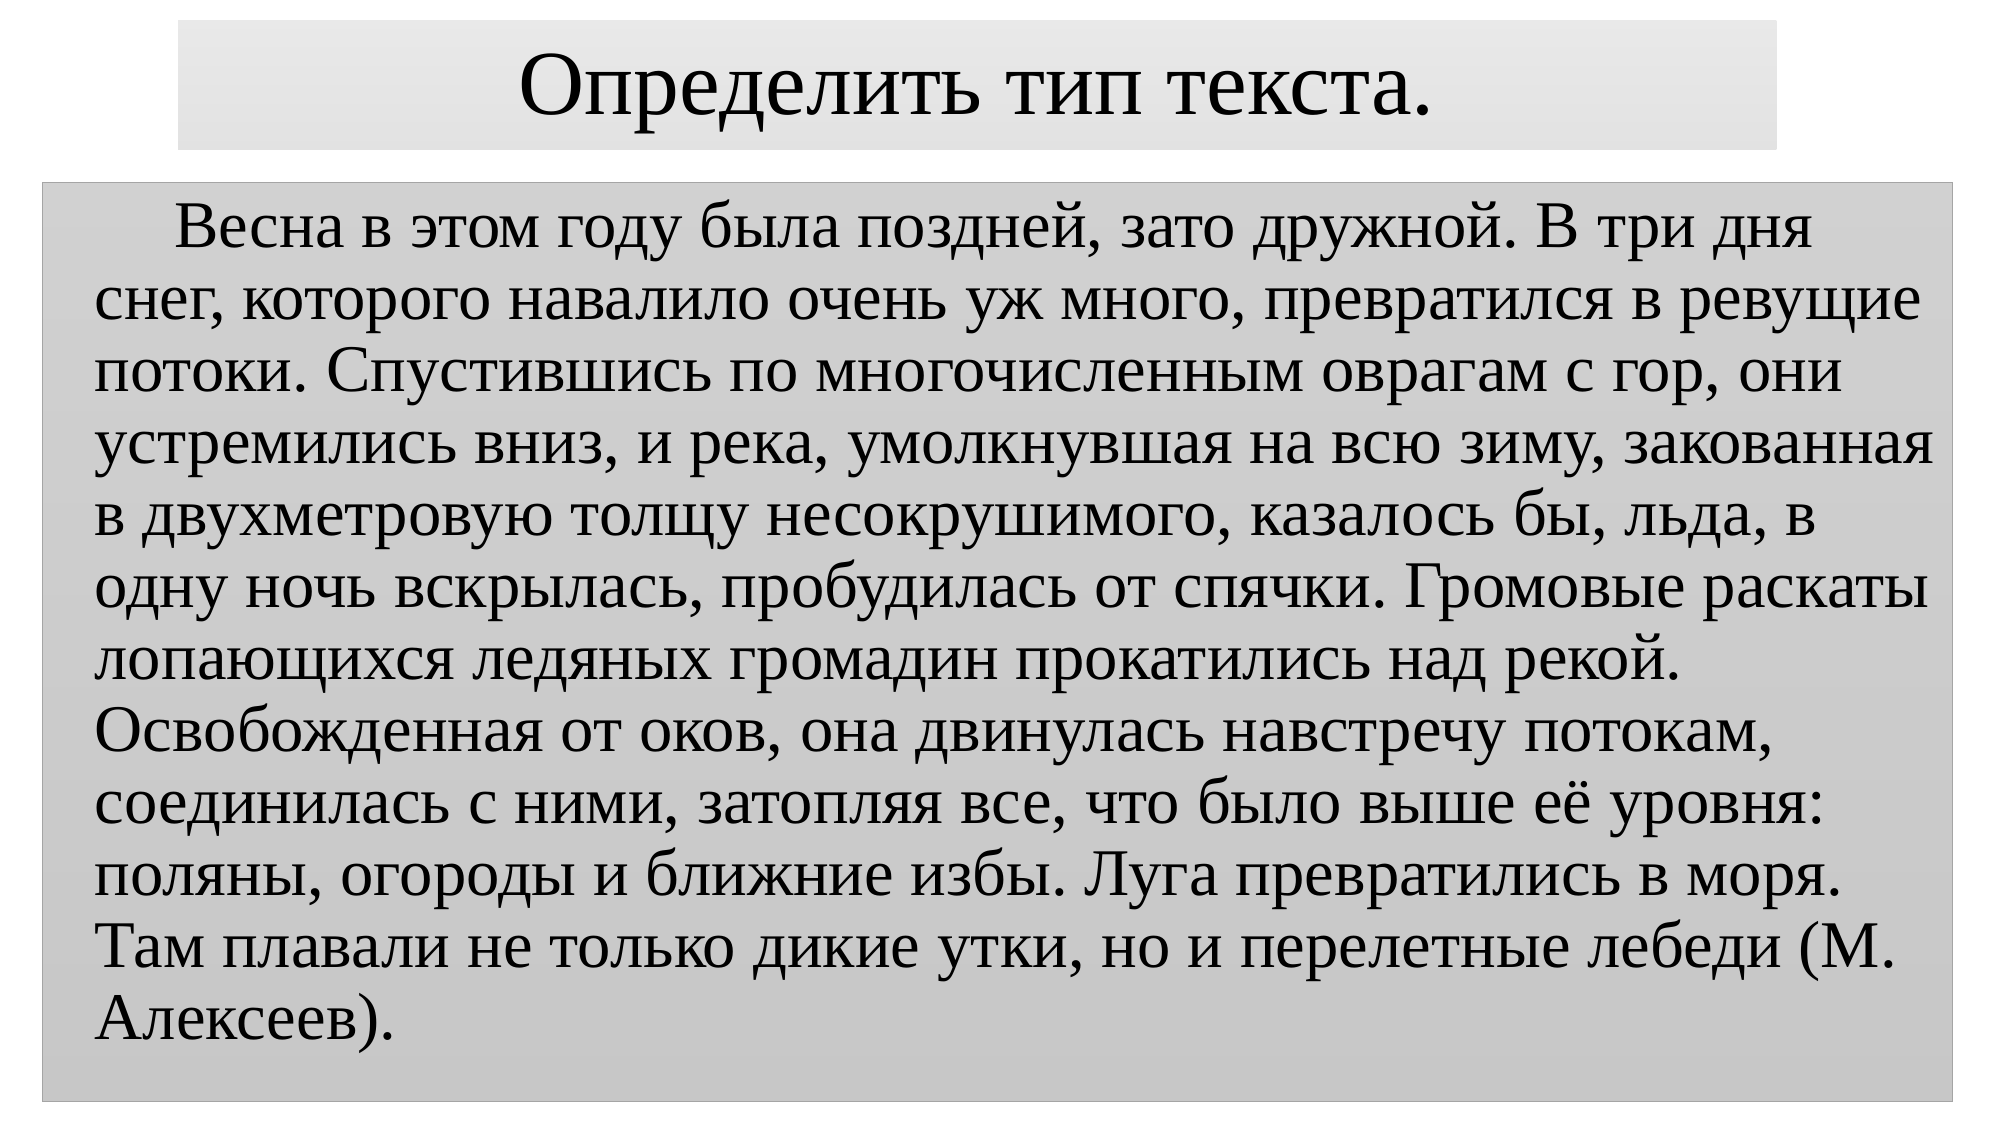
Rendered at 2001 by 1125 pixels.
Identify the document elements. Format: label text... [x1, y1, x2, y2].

title Определить тип текста. [178, 20, 1777, 150]
list Весна в этом году была поздней, зато дружной. В три дня снег, которого навалило очень уж много, превратился в ревущие потоки. Спустившись по многочисленным оврагам с гор, они устремились вниз, и река, умолкнувшая на всю зиму, закованная в двухметровую толщу несокрушимого, казалось бы, льда, в одну ночь вскрылась, пробудилась от спячки. Громовые раскаты лопающихся ледяных громадин прокатились над рекой. Освобожденная от оков, она двинулась навстречу потокам, соединилась с ними, затопляя все, что было выше её уровня: поляны, огороды и ближние избы. Луга превратились в моря. Там плавали не только дикие утки, но и перелетные лебеди (М. Алексеев). [42, 182, 1953, 1102]
